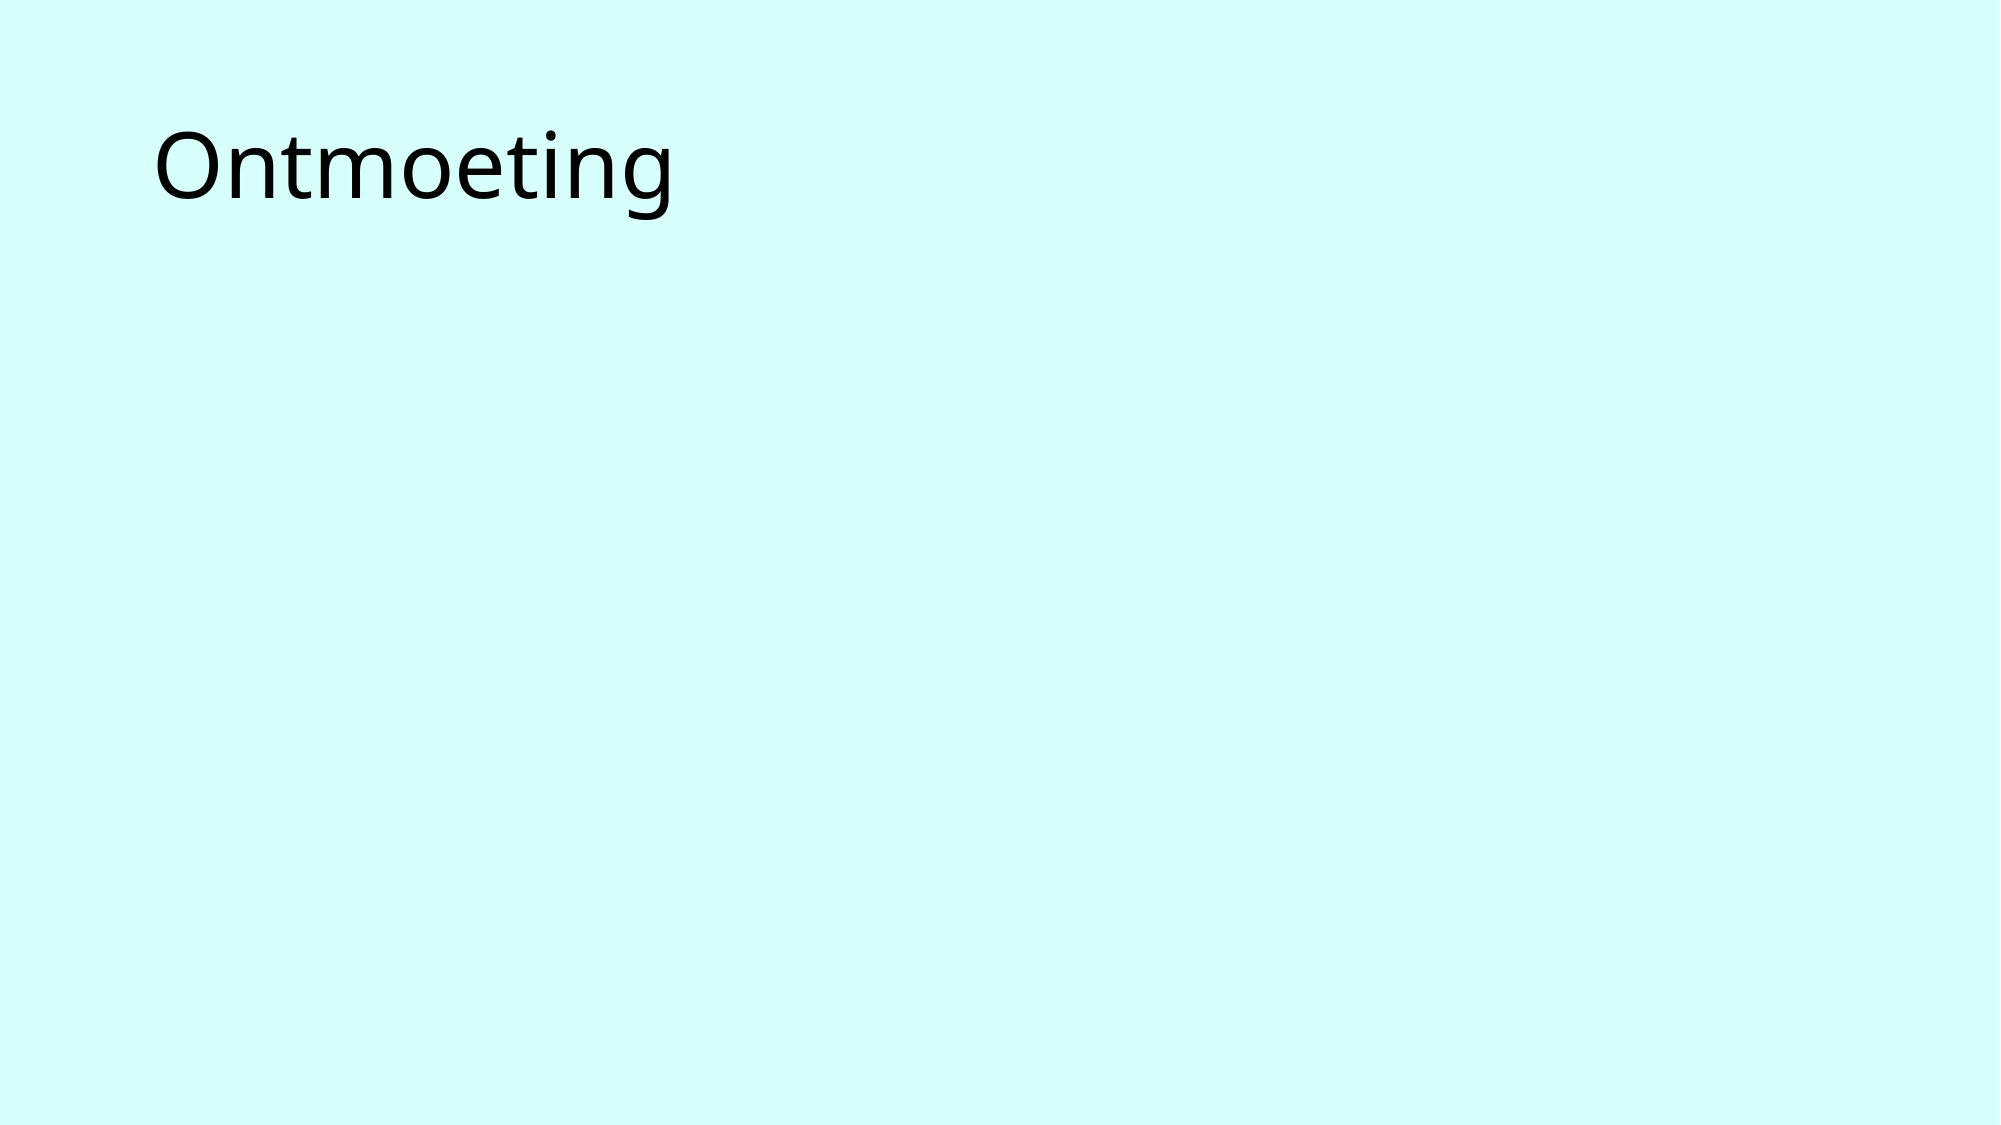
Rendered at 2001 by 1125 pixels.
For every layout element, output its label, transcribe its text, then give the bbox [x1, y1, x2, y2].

title Ontmoeting [137, 59, 1863, 278]
